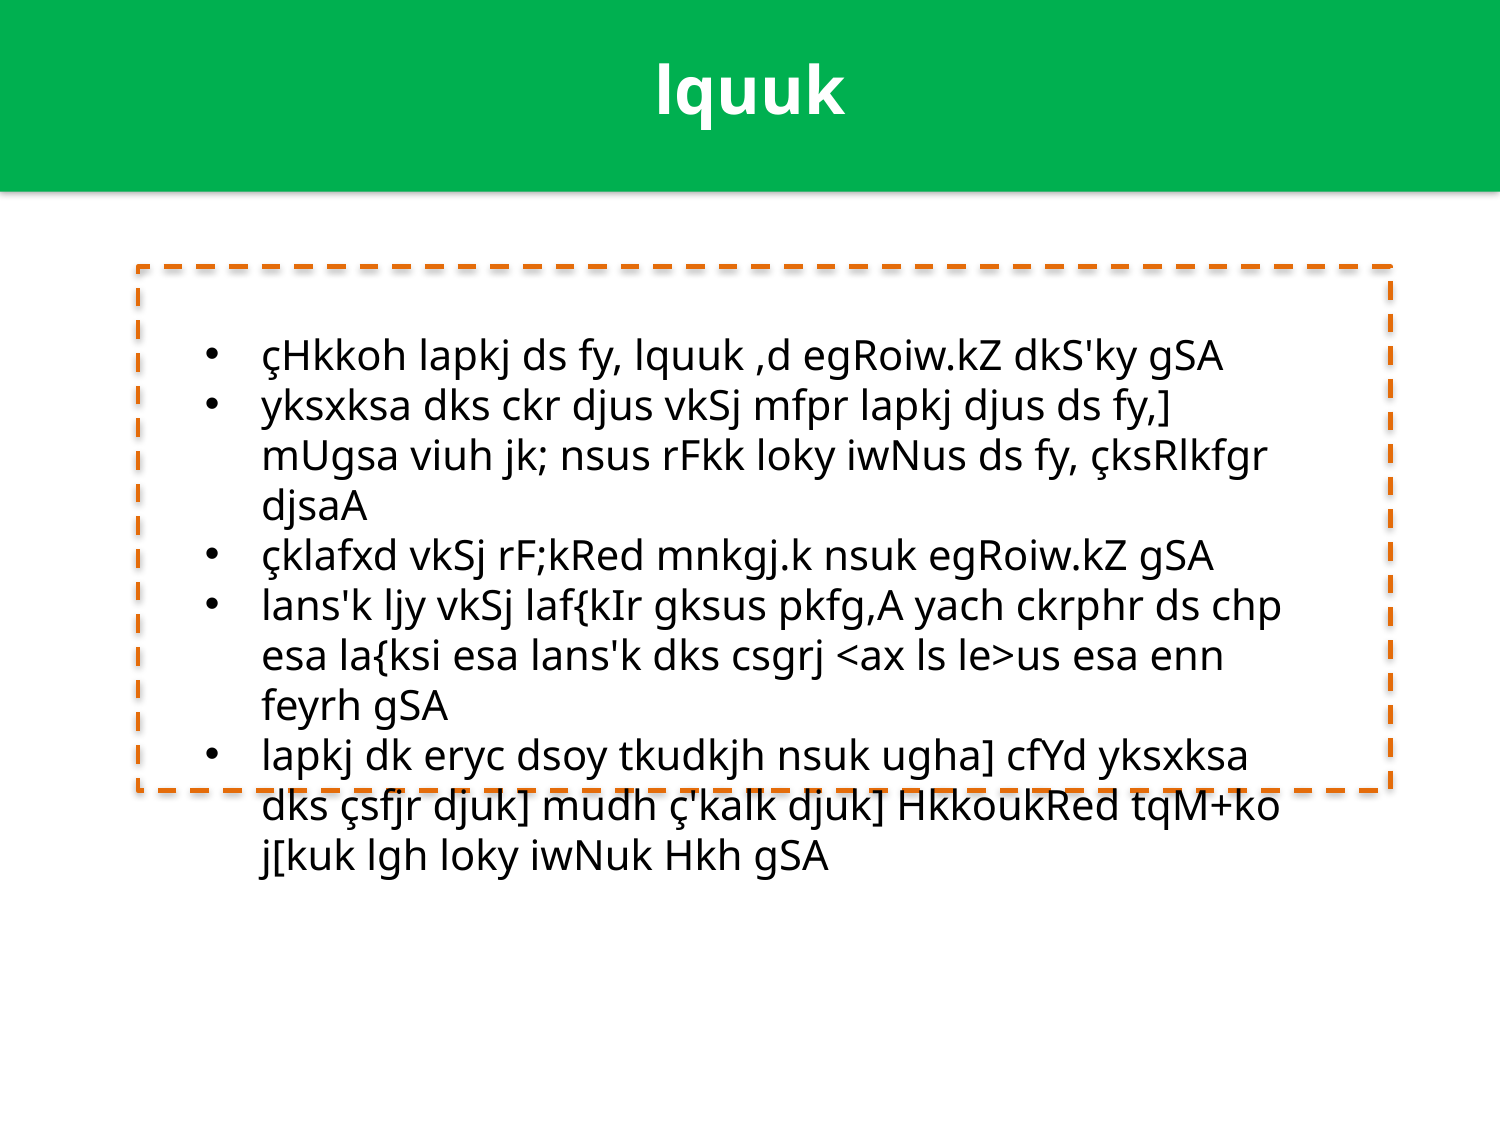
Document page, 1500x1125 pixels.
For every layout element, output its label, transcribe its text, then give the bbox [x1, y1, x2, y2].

text_box çHkkoh lapkj ds fy, lquuk ,d egRoiw.kZ dkS'ky gSA yksxksa dks ckr djus vkSj mfpr lapkj djus ds fy,] mUgsa viuh jk; nsus rFkk loky iwNus ds fy, çksRlkfgr djsaA çklafxd vkSj rF;kRed mnkgj.k nsuk egRoiw.kZ gSA lans'k ljy vkSj laf{kIr gksus pkfg,A yach ckrphr ds chp esa la{ksi esa lans'k dks csgrj <ax ls le>us esa enn feyrh gSA lapkj dk eryc dsoy tkudkjh nsuk ugha] cfYd yksxksa dks çsfjr djuk] mudh ç'kalk djuk] HkkoukRed tqM+ko j[kuk lgh loky iwNuk Hkh gSA [190, 321, 1333, 937]
text_box [137, 266, 1391, 791]
text_box lquuk [0, 40, 1500, 136]
